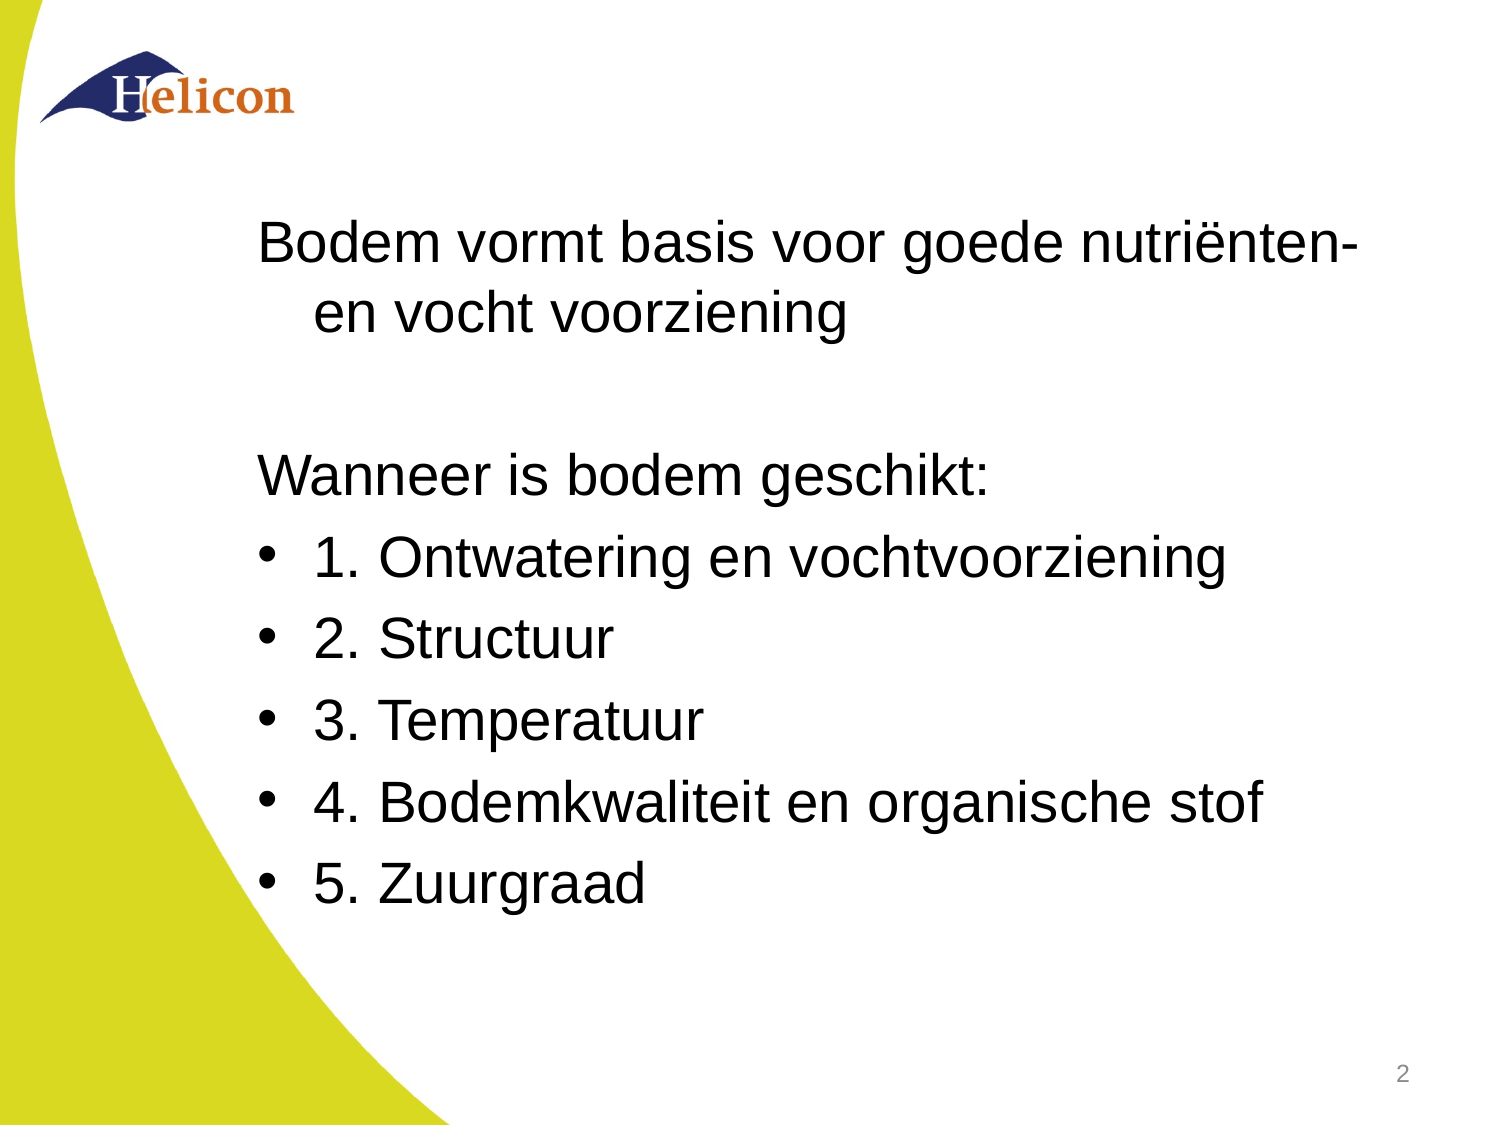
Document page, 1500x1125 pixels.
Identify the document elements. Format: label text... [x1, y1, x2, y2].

slide_number 2 [1074, 1042, 1425, 1103]
picture [0, 0, 1500, 1125]
list Bodem vormt basis voor goede nutriënten- en vocht voorziening Wanneer is bodem geschikt: 1. Ontwatering en vochtvoorziening 2. Structuur 3. Temperatuur 4. Bodemkwaliteit en organische stof 5. Zuurgraad [242, 196, 1425, 1005]
